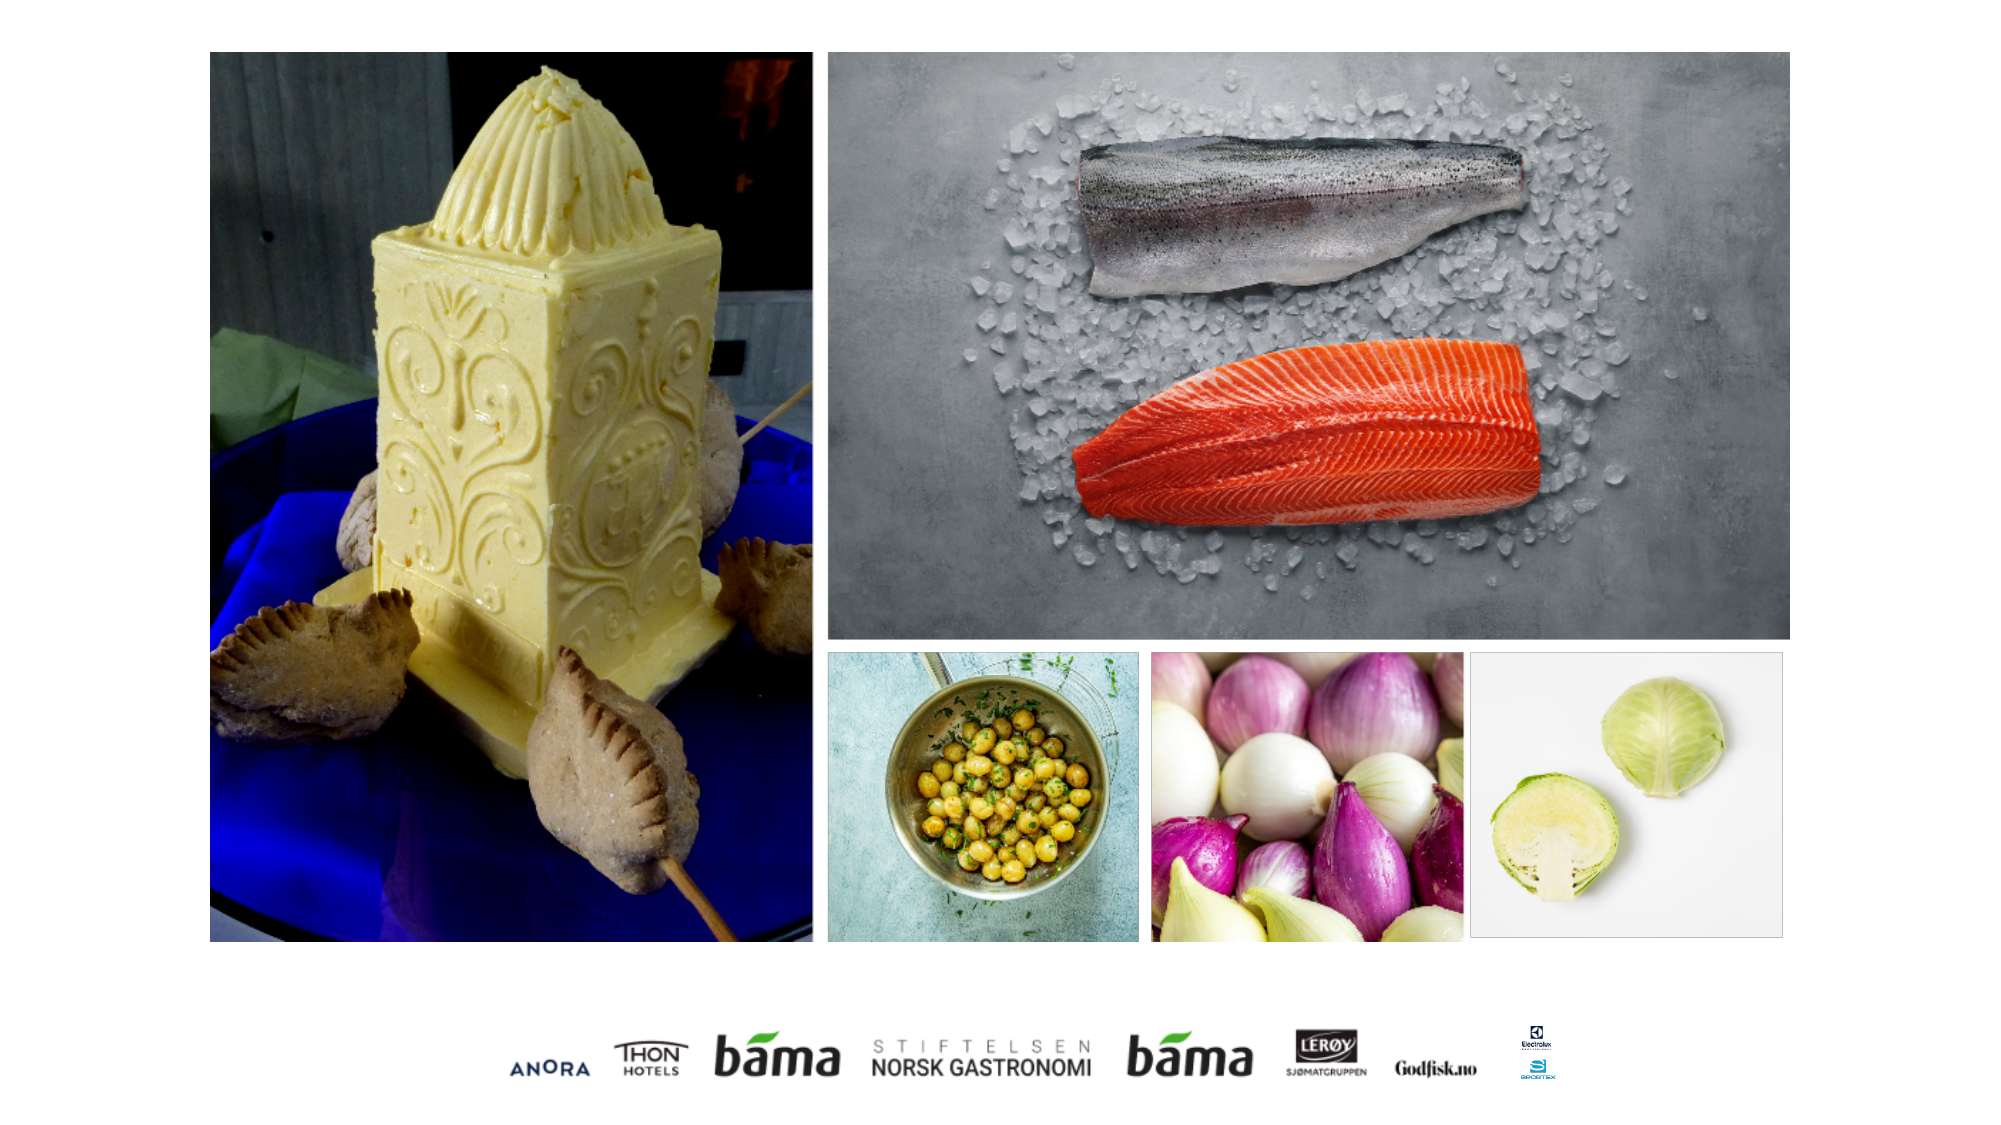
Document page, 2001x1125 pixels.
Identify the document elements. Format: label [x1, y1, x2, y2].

text_box [468, 1001, 1557, 1108]
picture [210, 52, 1790, 942]
